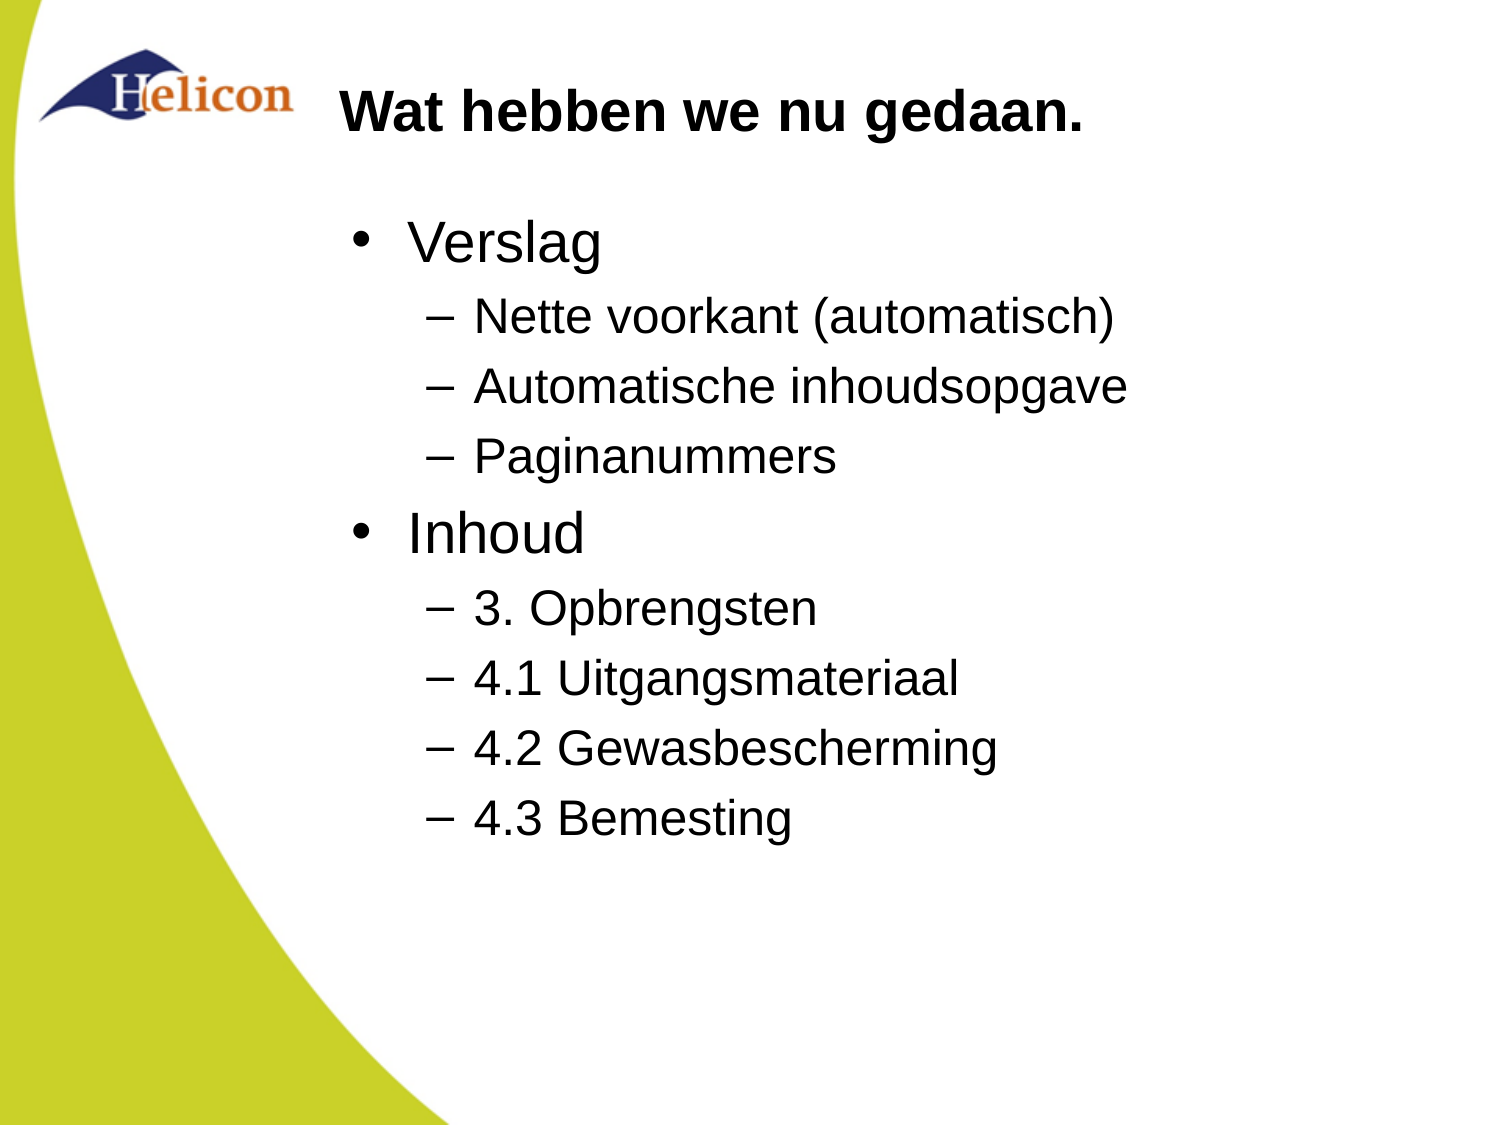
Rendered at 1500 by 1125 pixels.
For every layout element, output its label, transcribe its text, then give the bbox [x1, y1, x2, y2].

title Wat hebben we nu gedaan. [324, 54, 1415, 161]
picture [0, 0, 1500, 1125]
list Verslag Nette voorkant (automatisch) Automatische inhoudsopgave Paginanummers Inhoud 3. Opbrengsten 4.1 Uitgangsmateriaal 4.2 Gewasbescherming 4.3 Bemesting [336, 196, 1425, 1005]
